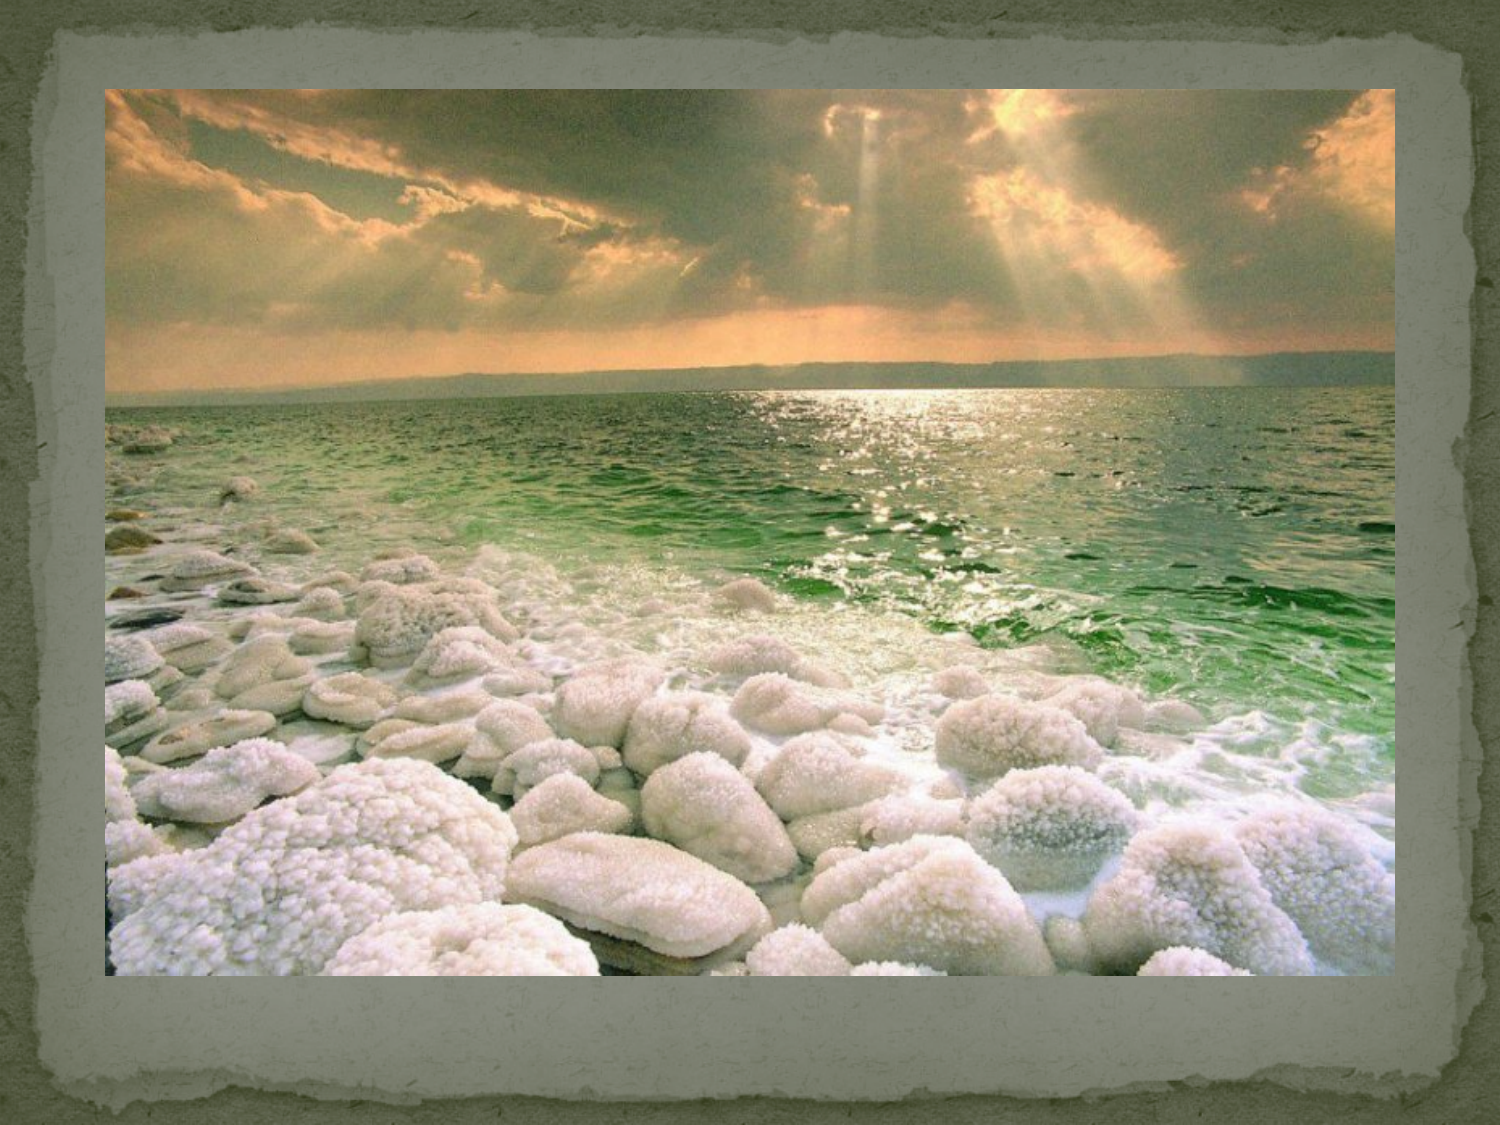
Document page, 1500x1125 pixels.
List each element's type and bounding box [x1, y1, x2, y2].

list [108, 92, 1392, 974]
